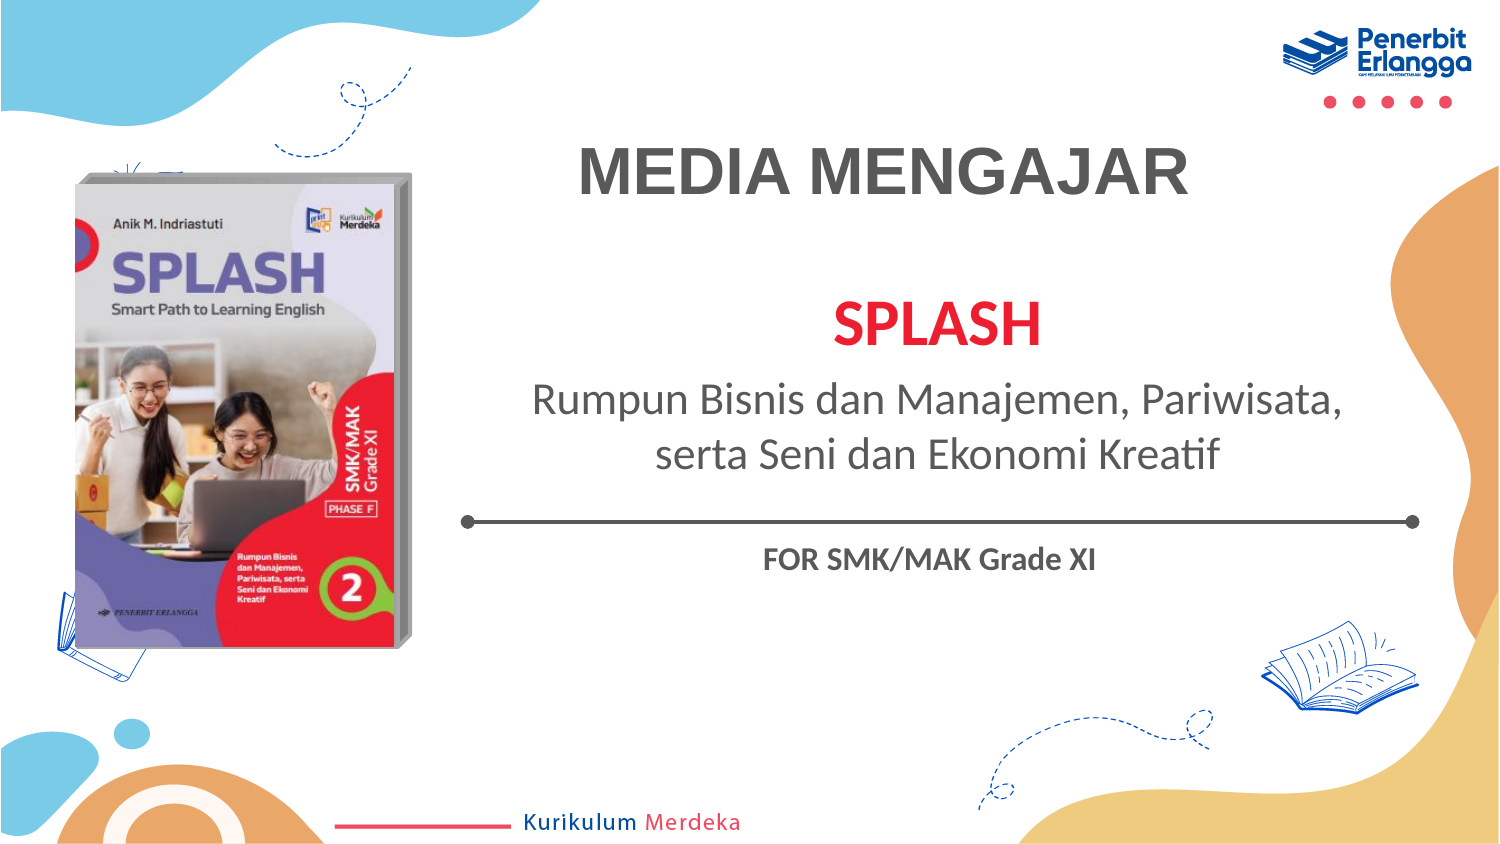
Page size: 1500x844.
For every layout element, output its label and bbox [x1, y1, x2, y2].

text_box [74, 174, 411, 648]
picture [1, 0, 1499, 844]
